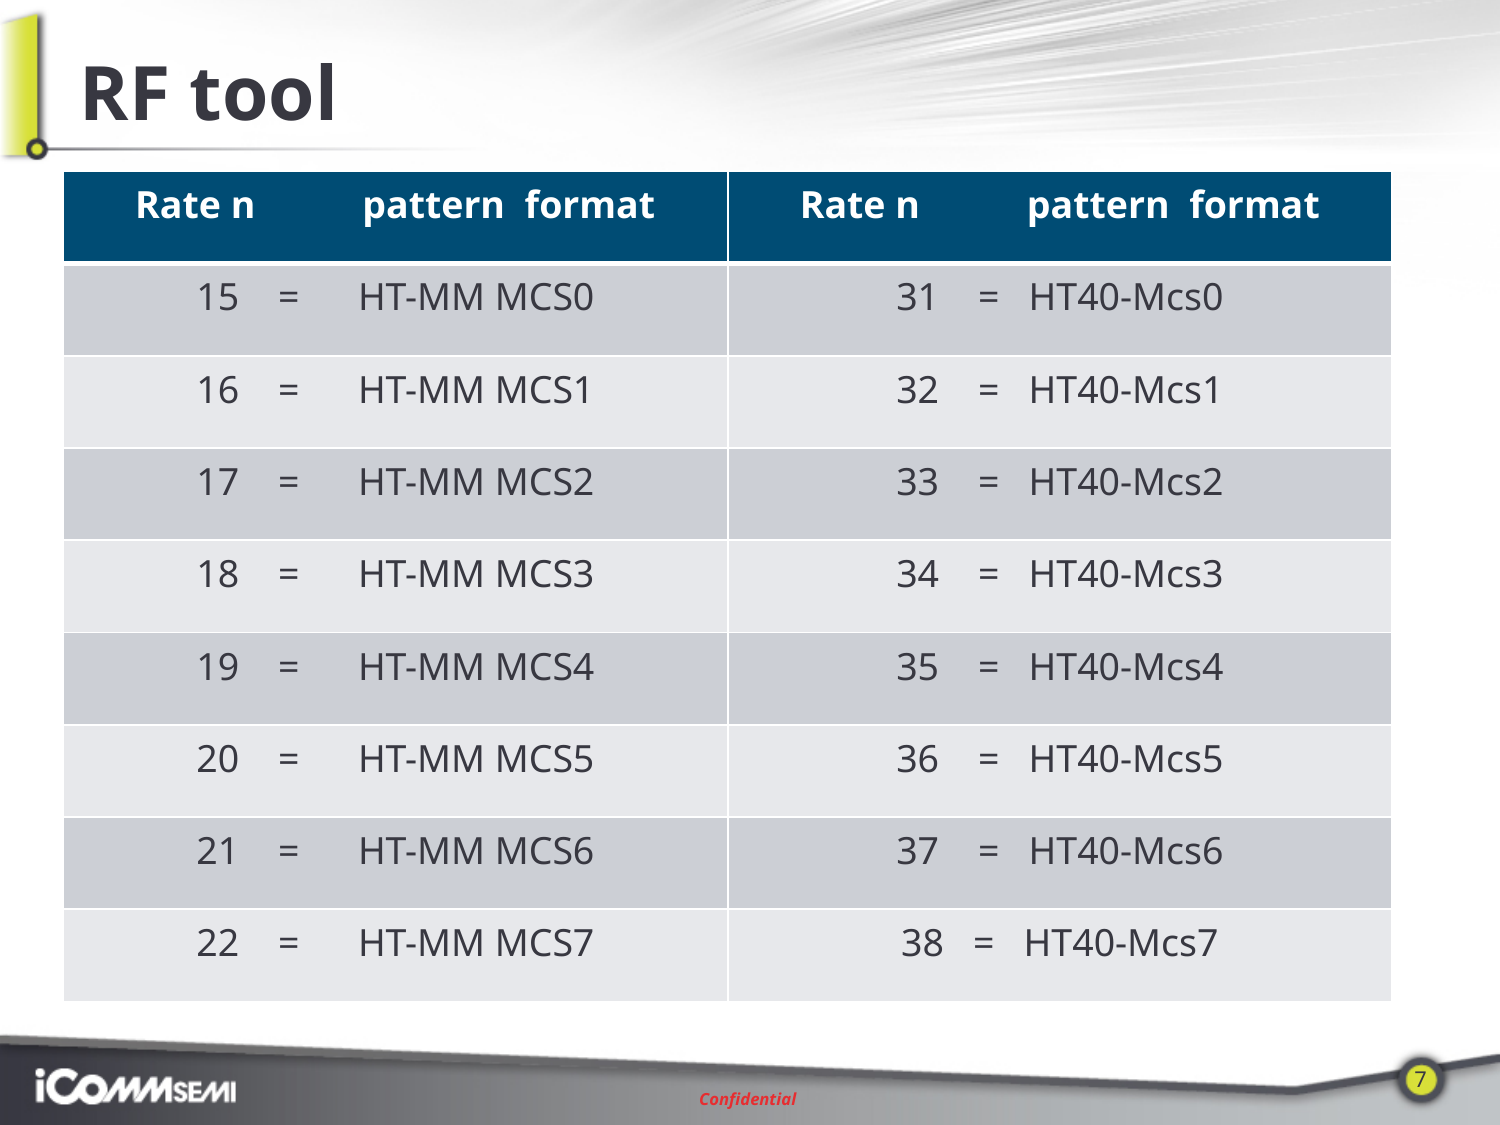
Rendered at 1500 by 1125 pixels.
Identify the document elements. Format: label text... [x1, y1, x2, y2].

table_cell 21 = HT-MM MCS6 [64, 818, 727, 908]
table_cell 19 = HT-MM MCS4 [64, 633, 727, 724]
table_cell 37 = HT40-Mcs6 [729, 818, 1391, 908]
table_cell 33 = HT40-Mcs2 [729, 449, 1391, 539]
title RF tool [64, 31, 1436, 149]
picture [0, 0, 1500, 1125]
table_cell 15 = HT-MM MCS0 [64, 266, 727, 355]
table_cell 16 = HT-MM MCS1 [64, 357, 727, 447]
table_cell 17 = HT-MM MCS2 [64, 449, 727, 539]
table_cell 36 = HT40-Mcs5 [729, 726, 1391, 816]
table_cell 22 = HT-MM MCS7 [64, 910, 727, 1001]
table_cell 18 = HT-MM MCS3 [64, 541, 727, 632]
table_cell 38 = HT40-Mcs7 [729, 910, 1391, 1001]
table_header Rate n pattern format [64, 172, 727, 261]
table_cell 34 = HT40-Mcs3 [729, 541, 1391, 632]
table_cell 20 = HT-MM MCS5 [64, 726, 727, 816]
table_cell 35 = HT40-Mcs4 [729, 633, 1391, 724]
table_cell 31 = HT40-Mcs0 [729, 266, 1391, 355]
table_header Rate n pattern format [729, 172, 1391, 261]
table_cell 32 = HT40-Mcs1 [729, 357, 1391, 447]
